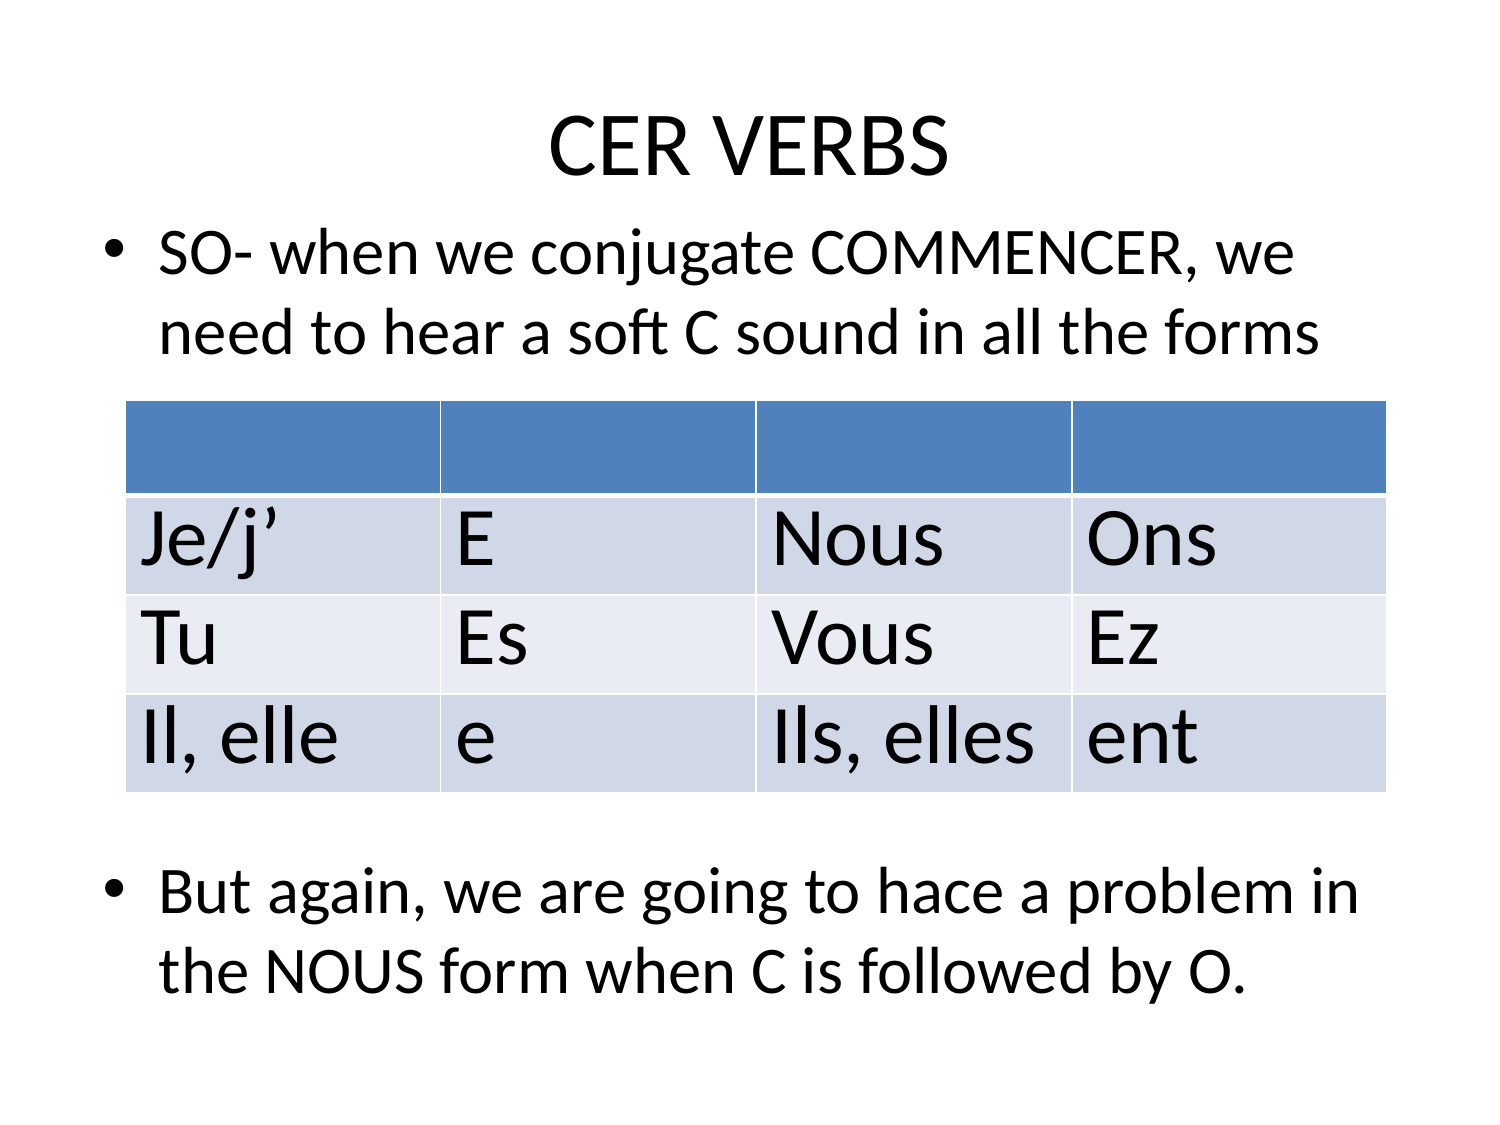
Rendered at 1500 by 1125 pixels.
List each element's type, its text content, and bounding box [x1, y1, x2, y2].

table_cell Ez [1073, 596, 1386, 693]
table_cell Ons [1073, 498, 1386, 594]
table_cell Je/j’ [126, 498, 440, 594]
table_header [441, 401, 755, 493]
table_cell Es [441, 596, 755, 693]
title CER VERBS [75, 45, 1425, 233]
table_header [1073, 401, 1386, 493]
list SO- when we conjugate COMMENCER, we need to hear a soft C sound in all the forms But again, we are going to hace a problem in the NOUS form when C is followed by O. [87, 200, 1438, 1100]
table_cell Vous [757, 596, 1071, 693]
table_cell Il, elle [126, 695, 440, 792]
table_cell Nous [757, 498, 1071, 594]
table_header [757, 401, 1071, 493]
table_cell Ils, elles [757, 695, 1071, 792]
table_cell e [441, 695, 755, 792]
table_header [126, 401, 440, 493]
table_cell ent [1073, 695, 1386, 792]
table_cell E [441, 498, 755, 594]
table_cell Tu [126, 596, 440, 693]
